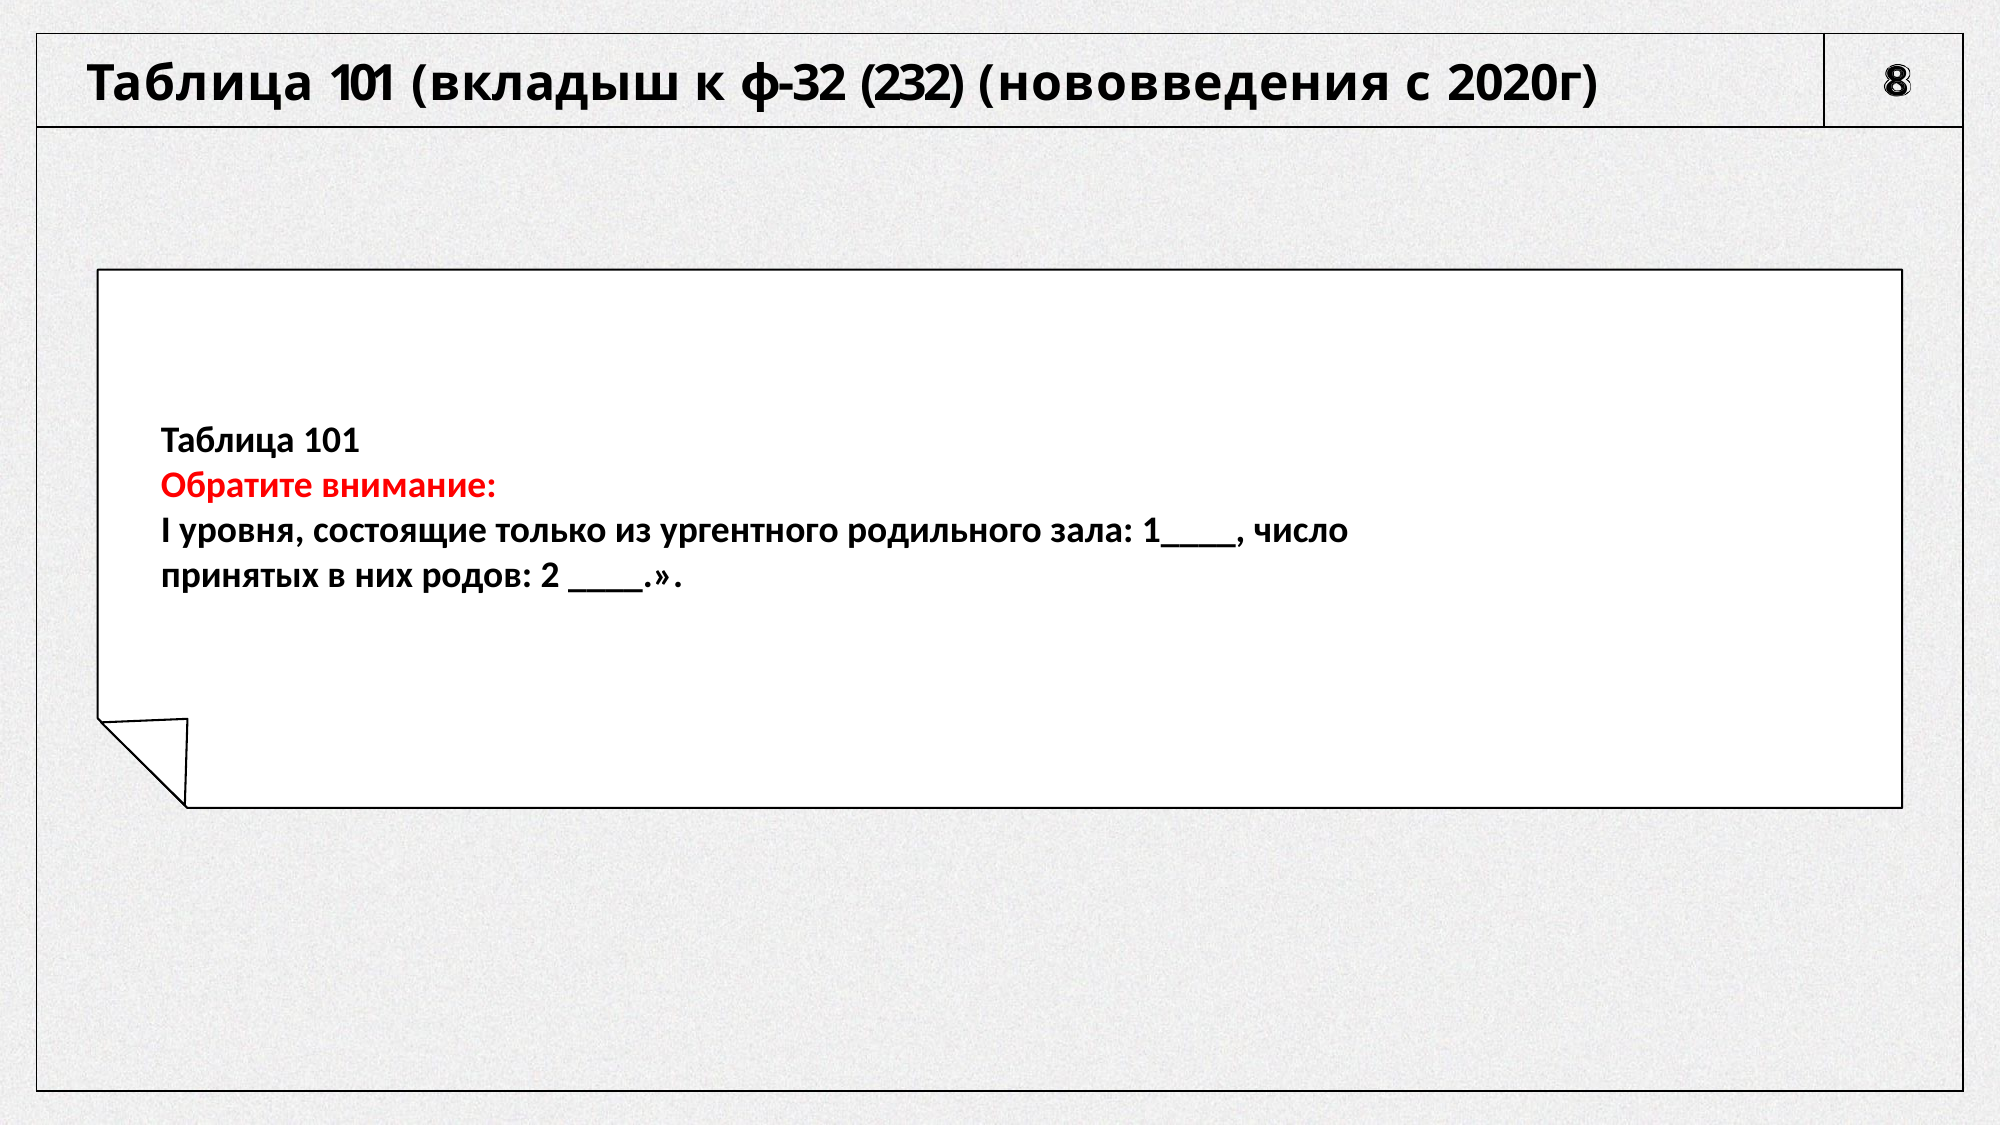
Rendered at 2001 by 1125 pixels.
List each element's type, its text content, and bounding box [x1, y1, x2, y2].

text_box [96, 268, 1904, 810]
table_header Таблица 101 (вкладыш к ф-32 (232) (нововведения с 2020г) [37, 34, 1823, 126]
table_cell Таблица 101 Обратите внимание: «из гр. 5 стр. 1 (таблица 100) число медицинских организаций I уровня, состоящие только из ургентного родильного зала: 1 , число принятых в них родов: 2 .». [37, 128, 1962, 1090]
table_header 8 [1825, 34, 1962, 126]
picture [0, 0, 2000, 1125]
